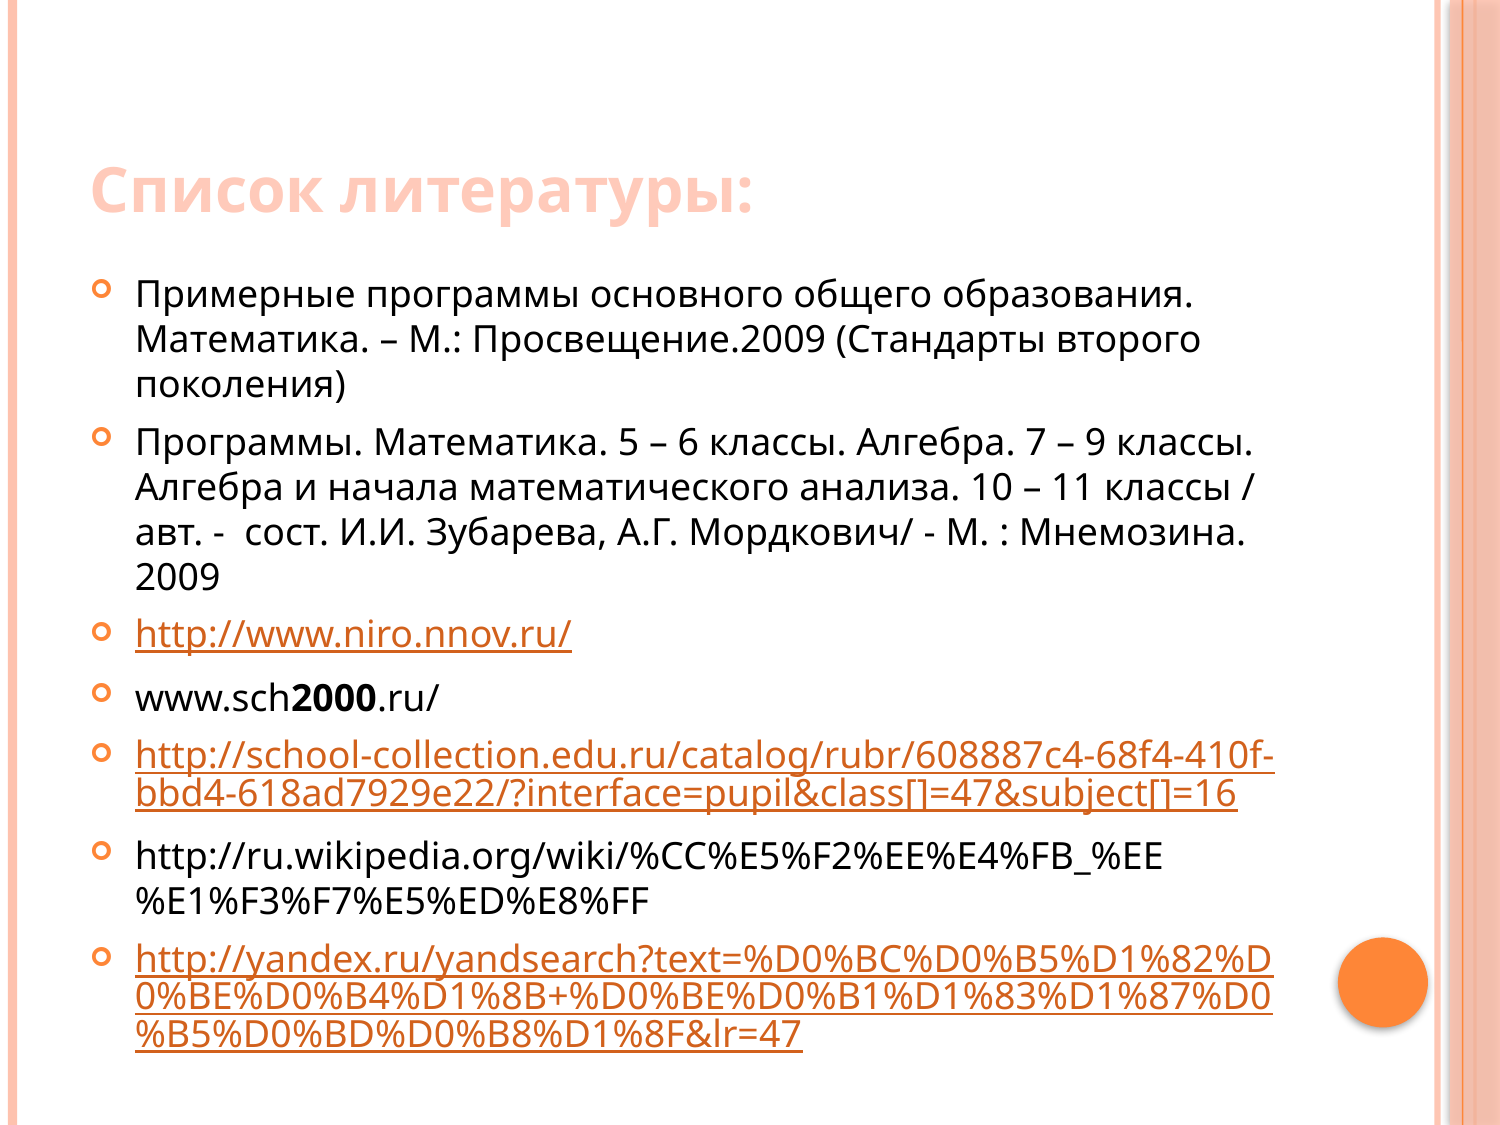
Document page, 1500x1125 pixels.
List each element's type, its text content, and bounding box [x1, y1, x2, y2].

list Примерные программы основного общего образования. Математика. – М.: Просвещение.2009 (Стандарты второго поколения) Программы. Математика. 5 – 6 классы. Алгебра. 7 – 9 классы. Алгебра и начала математического анализа. 10 – 11 классы / авт. - сост. И.И. Зубарева, А.Г. Мордкович/ - М. : Мнемозина. 2009 http://www.niro.nnov.ru/ www.sch2000.ru/ http://school-collection.edu.ru/catalog/rubr/608887c4-68f4-410f-bbd4-618ad7929e22/?interface=pupil&class[]=47&subject[]=16 http://ru.wikipedia.org/wiki/%CC%E5%F2%EE%E4%FB_%EE%E1%F3%F7%E5%ED%E8%FF http://yandex.ru/yandsearch?text=%D0%BC%D0%B5%D1%82%D0%BE%D0%B4%D1%8B+%D0%BE%D0%B1%D1%83%D1%87%D0%B5%D0%BD%D0%B8%D1%8F&lr=47 [75, 262, 1300, 1062]
title Список литературы: [75, 45, 1300, 233]
